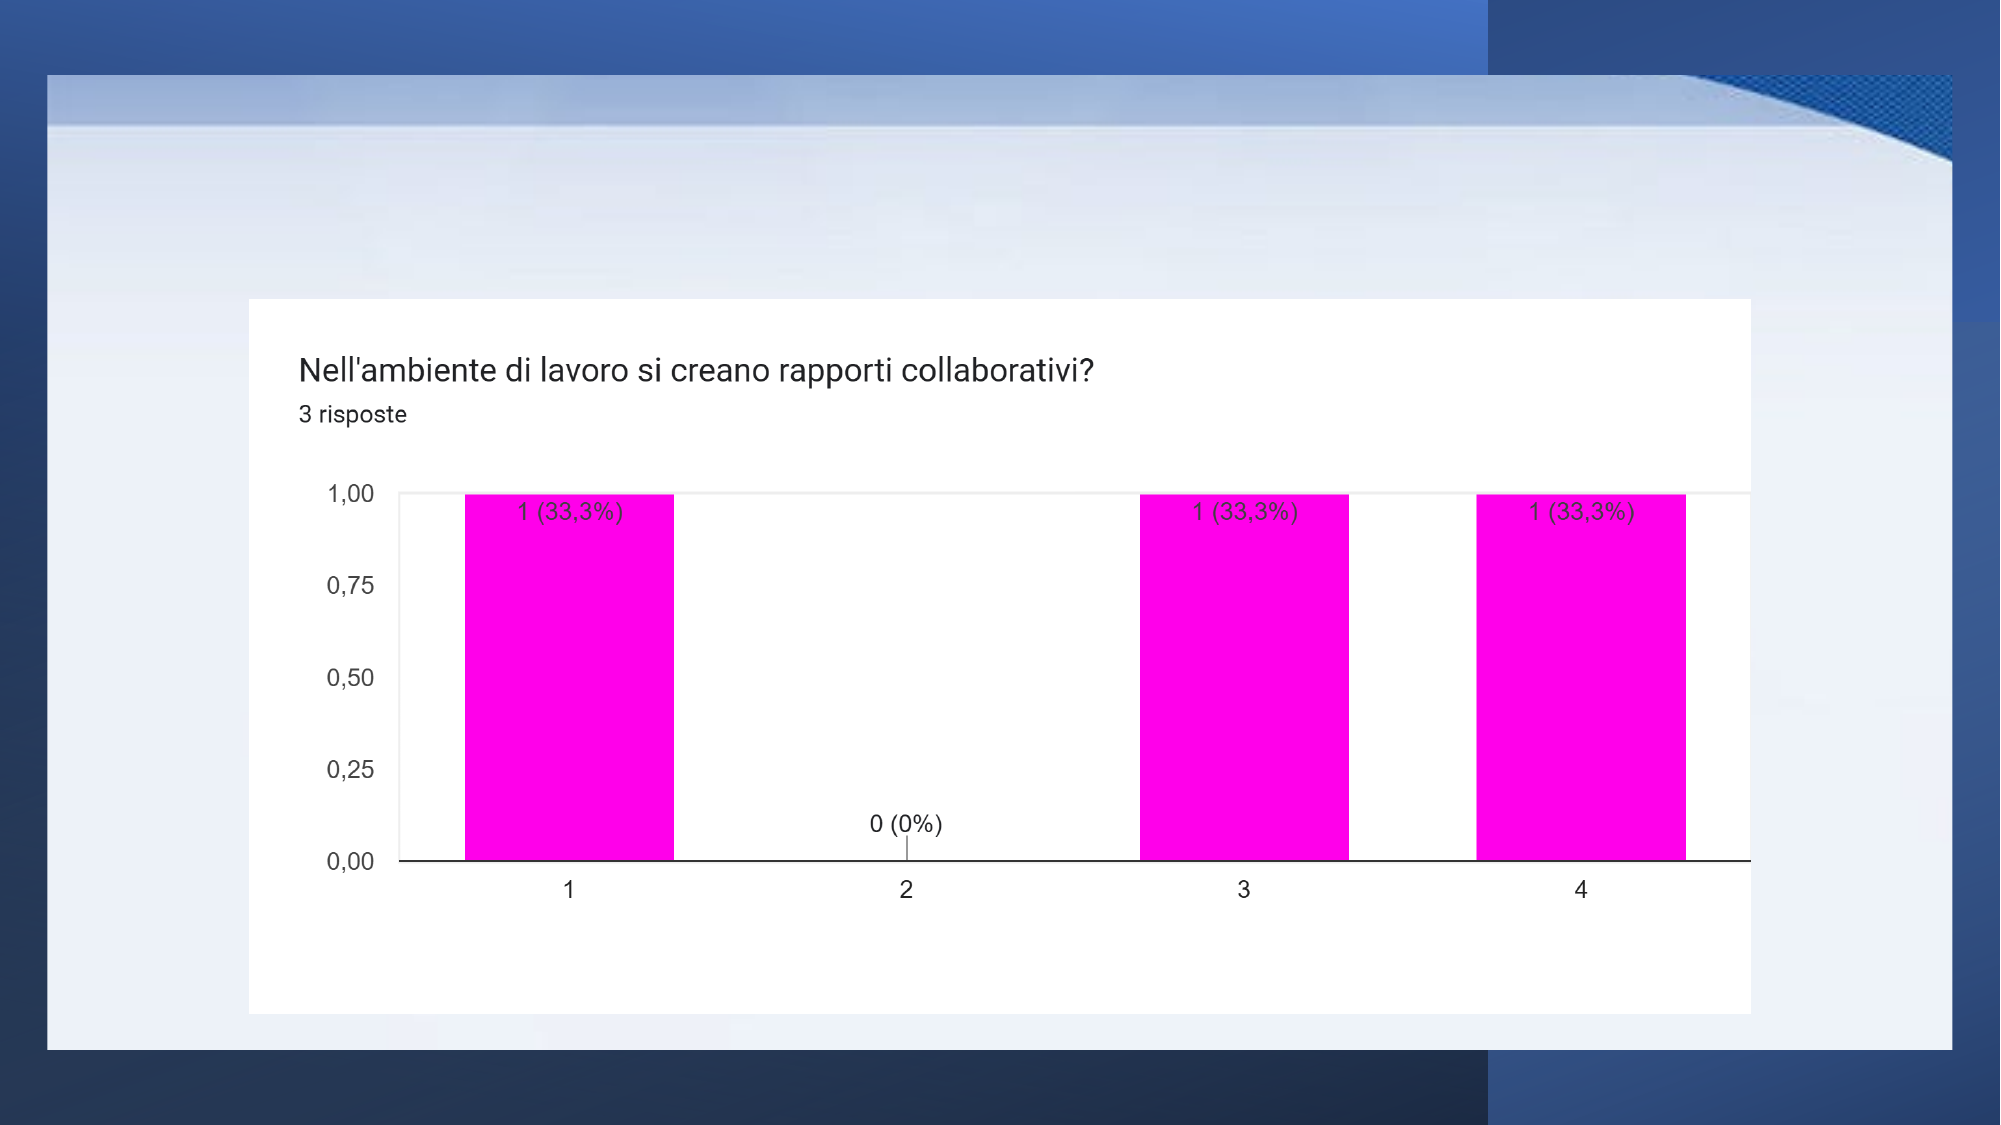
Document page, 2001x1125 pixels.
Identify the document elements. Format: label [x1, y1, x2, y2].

text_box [0, 321, 2000, 1125]
text_box [0, 0, 1489, 321]
text_box [1489, 0, 2000, 321]
picture [47, 75, 1953, 1050]
